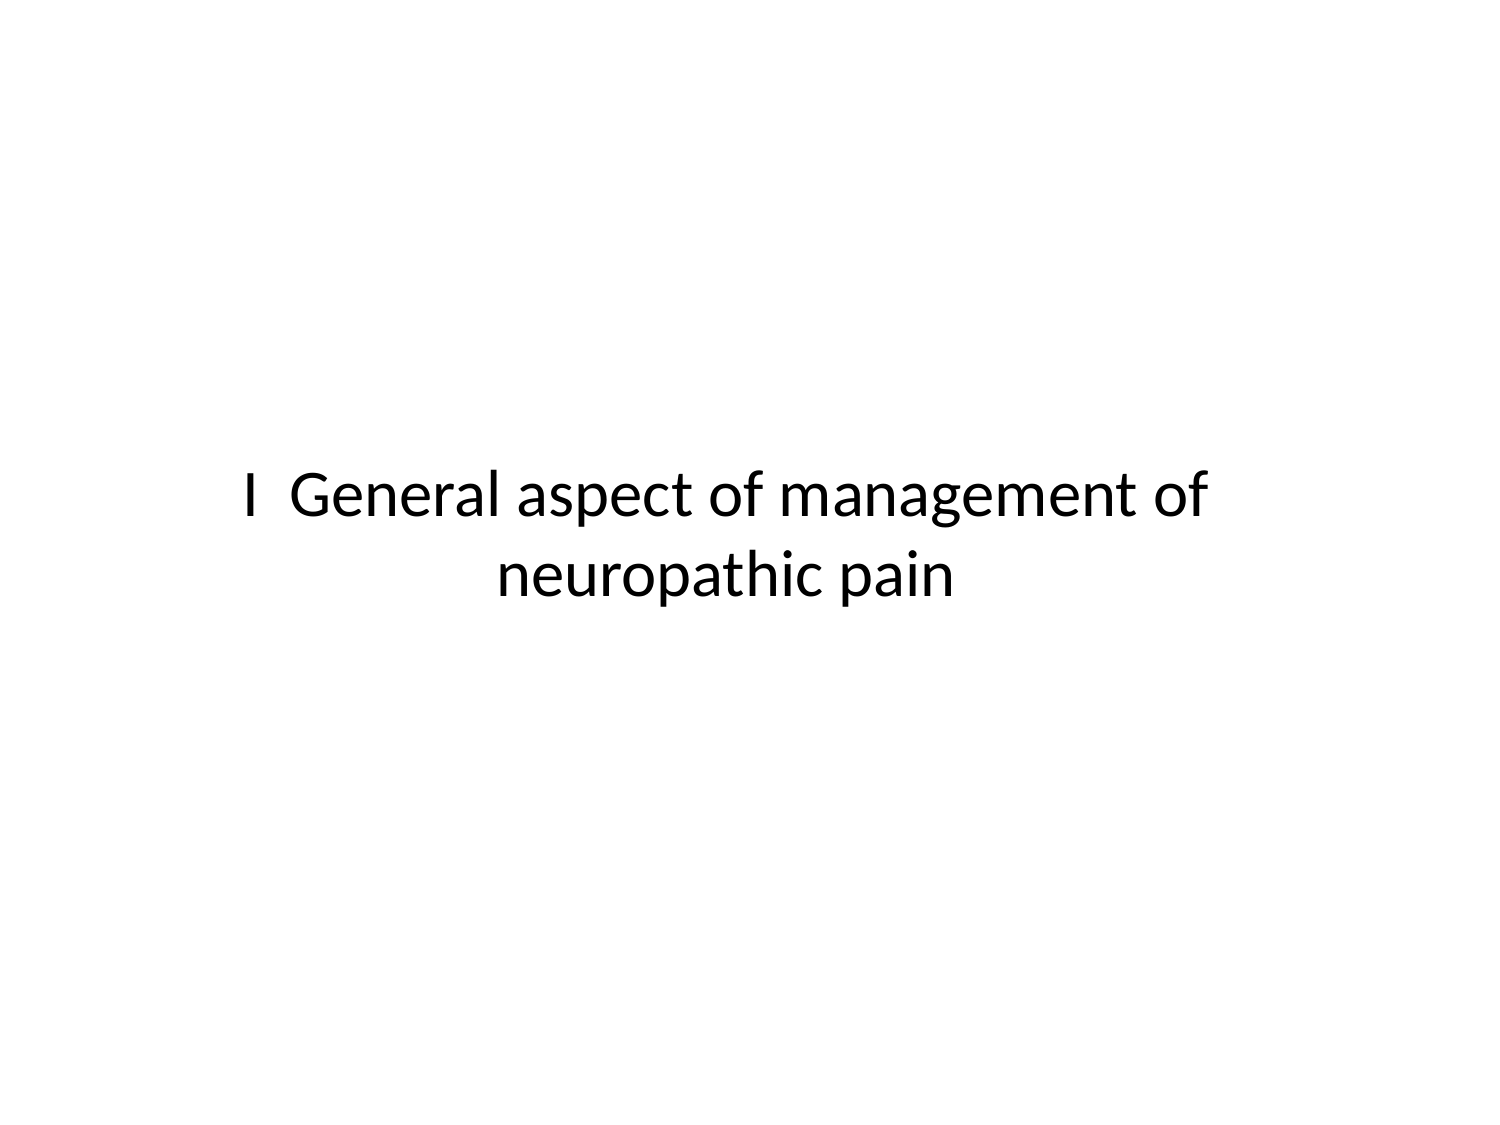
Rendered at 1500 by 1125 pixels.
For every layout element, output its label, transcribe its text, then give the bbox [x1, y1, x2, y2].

title I General aspect of management of neuropathic pain [88, 408, 1364, 651]
